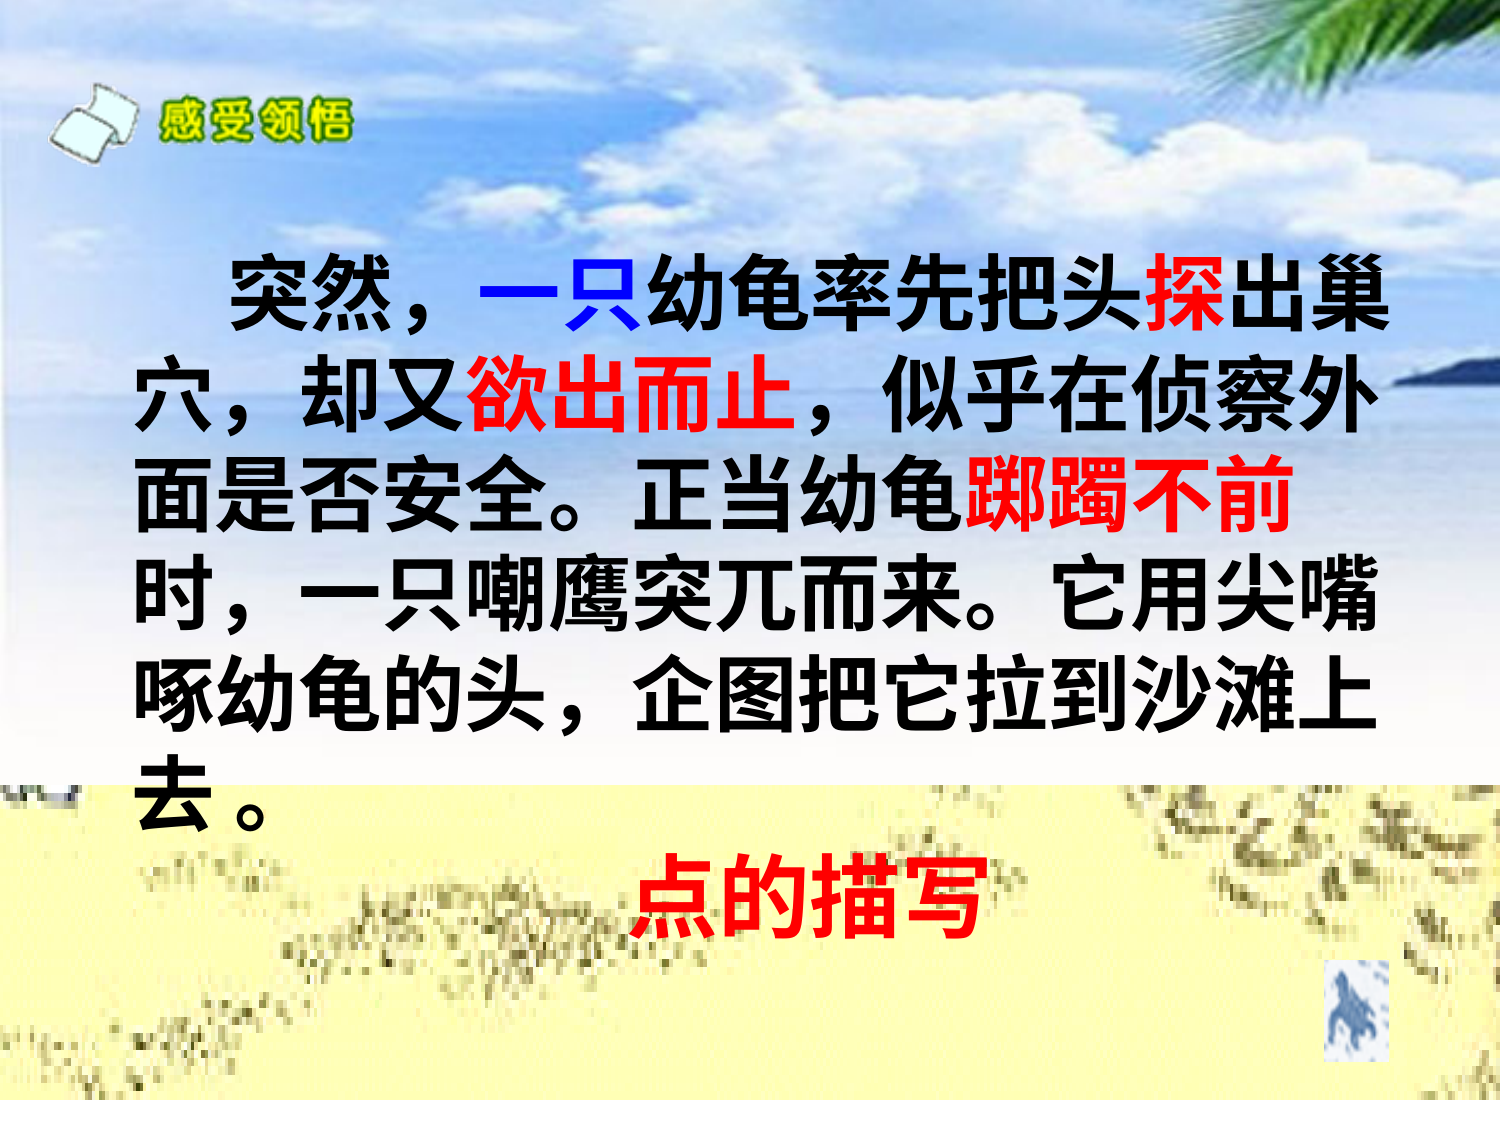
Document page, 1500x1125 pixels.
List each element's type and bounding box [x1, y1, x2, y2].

picture [1323, 960, 1389, 1063]
text_box [0, 784, 1500, 1125]
picture [0, 0, 1500, 784]
